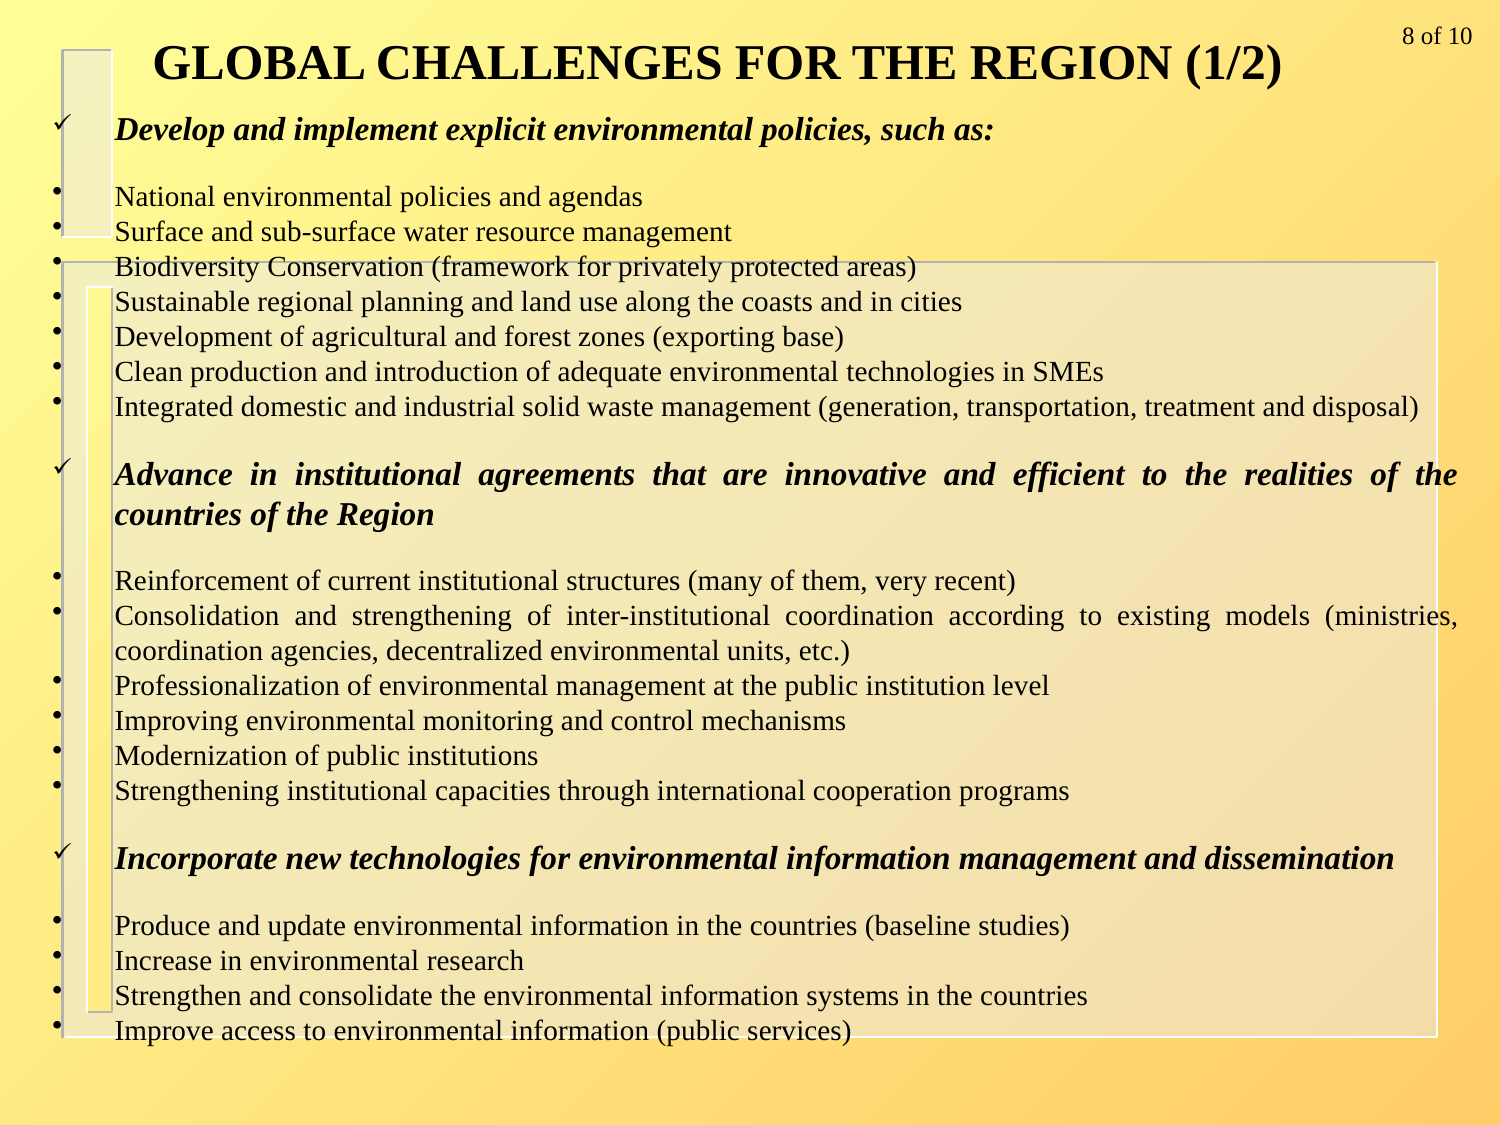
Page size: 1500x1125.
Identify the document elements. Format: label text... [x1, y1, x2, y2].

text_box Develop and implement explicit environmental policies, such as: National environmental policies and agendas Surface and sub-surface water resource management Biodiversity Conservation (framework for privately protected areas) Sustainable regional planning and land use along the coasts and in cities Development of agricultural and forest zones (exporting base) Clean production and introduction of adequate environmental technologies in SMEs Integrated domestic and industrial solid waste management (generation, transportation, treatment and disposal) Advance in institutional agreements that are innovative and efficient to the realities of the countries of the Region Reinforcement of current institutional structures (many of them, very recent) Consolidation and strengthening of inter-institutional coordination according to existing models (ministries, coordination agencies, decentralized environmental units, etc.) Professionalization of environmental management at the public institution level Improving environmental monitoring and control mechanisms Modernization of public institutions Strengthening institutional capacities through international cooperation programs Incorporate new technologies for environmental information management and dissemination Produce and update environmental information in the countries (baseline studies) Increase in environmental research Strengthen and consolidate the environmental information systems in the countries Improve access to environmental information (public services) [37, 99, 1475, 1103]
text_box 8 of 10 [1249, 12, 1488, 58]
title GLOBAL CHALLENGES FOR THE REGION (1/2) [137, 0, 1413, 99]
